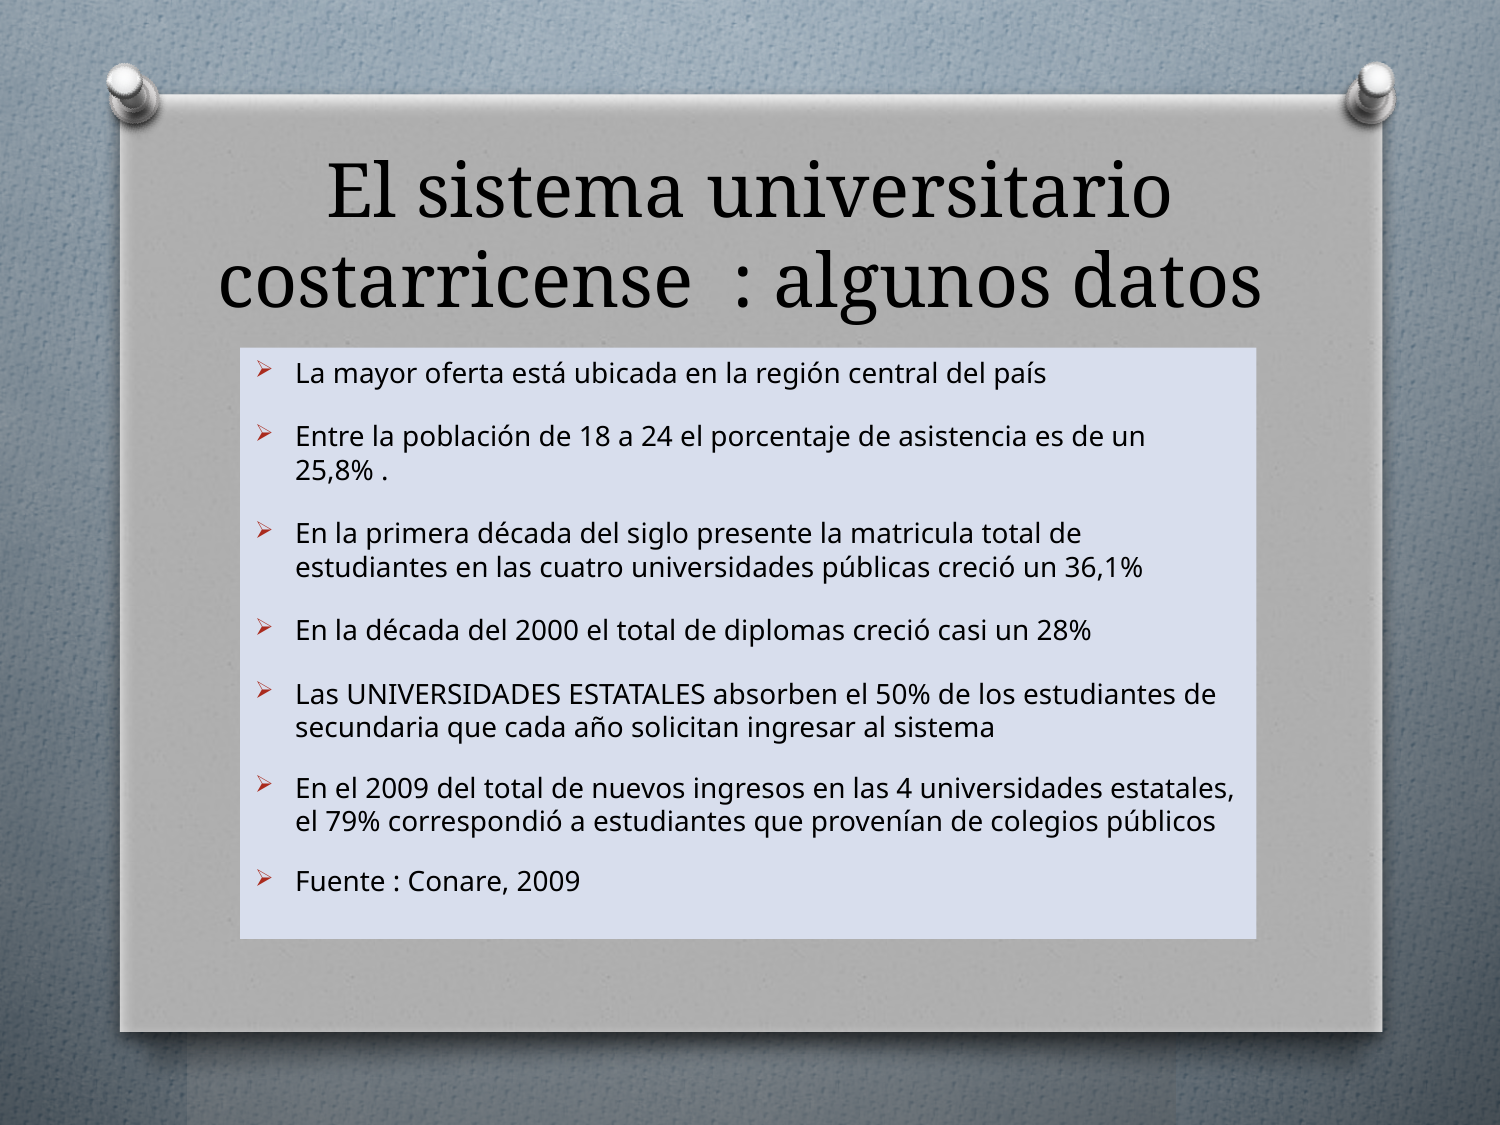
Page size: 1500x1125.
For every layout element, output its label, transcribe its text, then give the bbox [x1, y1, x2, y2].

list La mayor oferta está ubicada en la región central del país Entre la población de 18 a 24 el porcentaje de asistencia es de un 25,8% . En la primera década del siglo presente la matricula total de estudiantes en las cuatro universidades públicas creció un 36,1% En la década del 2000 el total de diplomas creció casi un 28% Las UNIVERSIDADES ESTATALES absorben el 50% de los estudiantes de secundaria que cada año solicitan ingresar al sistema En el 2009 del total de nuevos ingresos en las 4 universidades estatales, el 79% correspondió a estudiantes que provenían de colegios públicos Fuente : Conare, 2009 [240, 347, 1257, 939]
title El sistema universitario costarricense : algunos datos [179, 134, 1323, 332]
picture [75, 29, 198, 153]
picture [1317, 35, 1439, 156]
